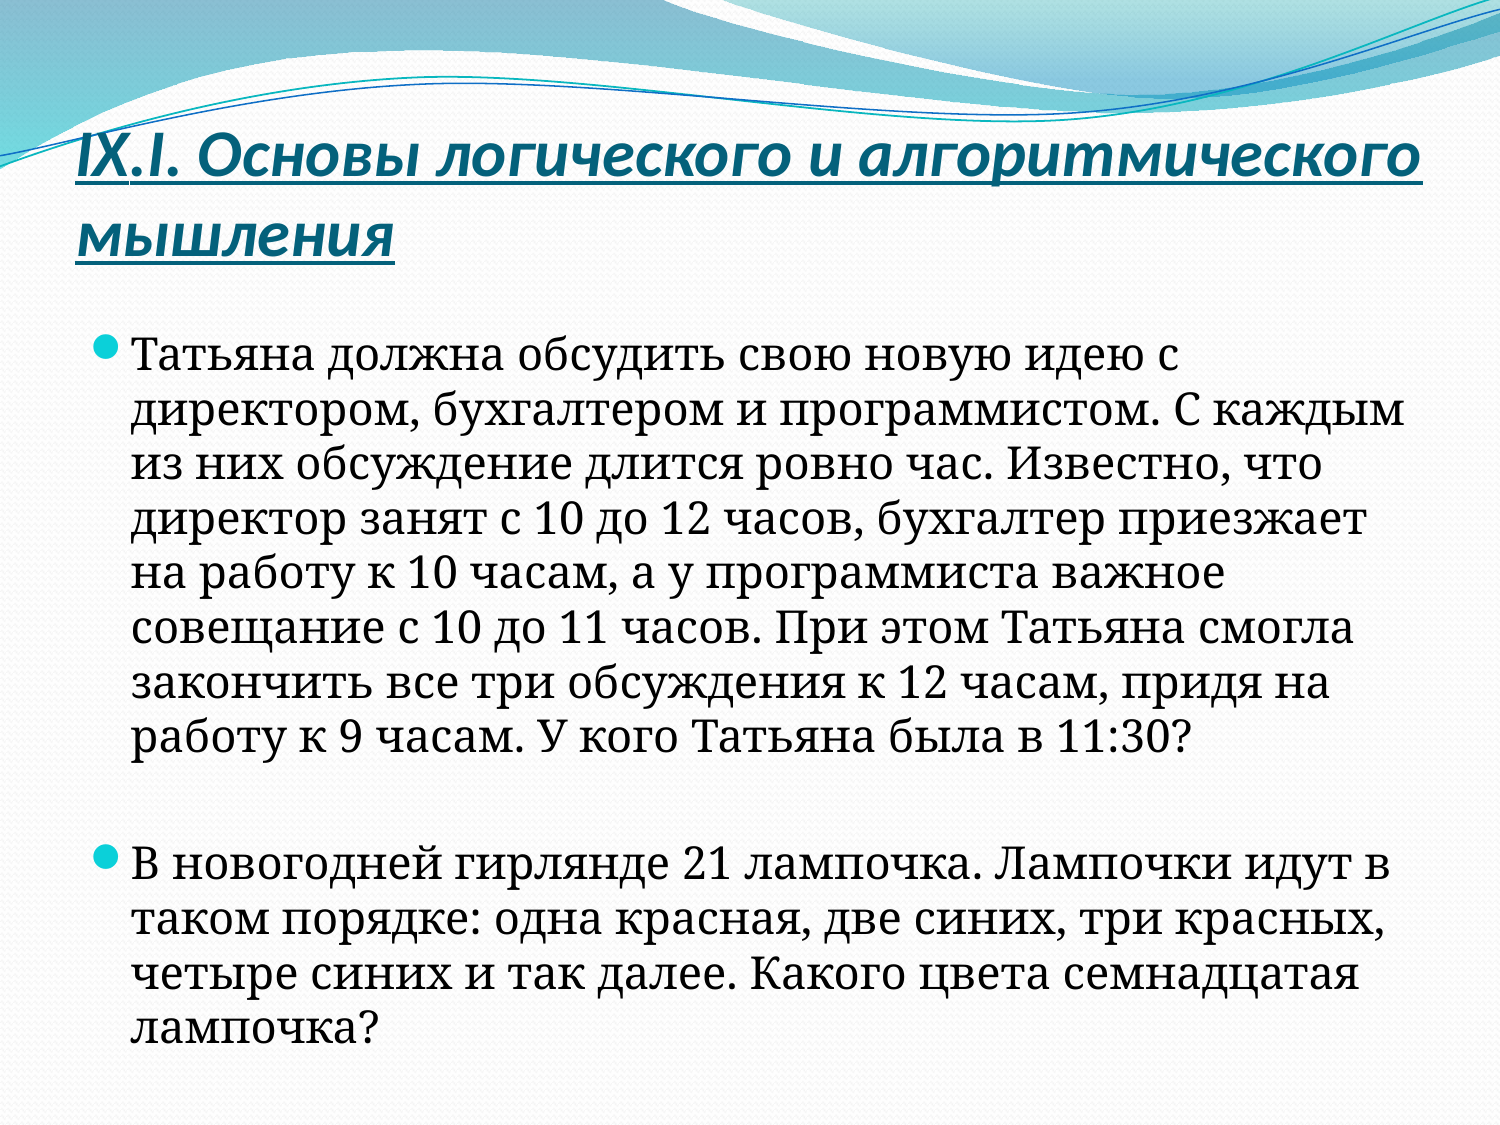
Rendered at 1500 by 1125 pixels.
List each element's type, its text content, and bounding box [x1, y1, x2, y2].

title IX.I. Основы логического и алгоритмического мышления [75, 115, 1425, 270]
list Татьяна должна обсудить свою новую идею с директором, бухгалтером и программистом. С каждым из них обсуждение длится ровно час. Известно, что директор занят с 10 до 12 часов, бухгалтер приезжает на работу к 10 часам, а у программиста важное совещание с 10 до 11 часов. При этом Татьяна смогла закончить все три обсуждения к 12 часам, придя на работу к 9 часам. У кого Татьяна была в 11:30? В новогодней гирлянде 21 лампочка. Лампочки идут в таком порядке: одна красная, две синих, три красных, четыре синих и так далее. Какого цвета семнадцатая лампочка? [75, 317, 1425, 1079]
